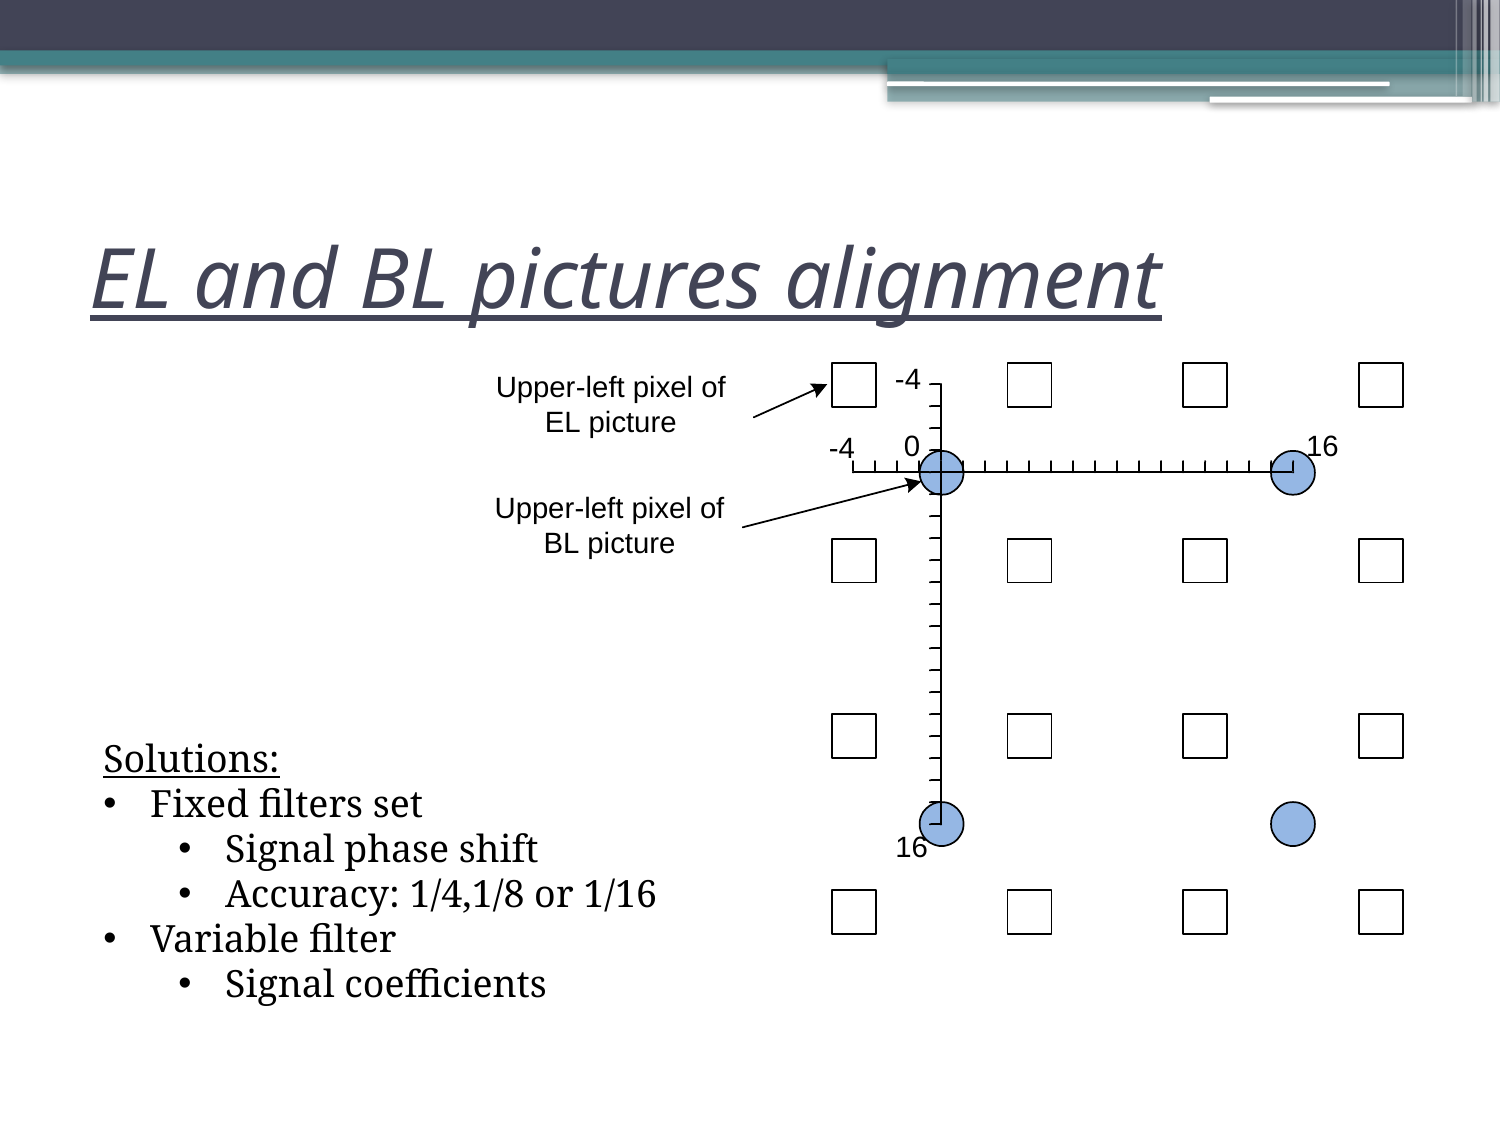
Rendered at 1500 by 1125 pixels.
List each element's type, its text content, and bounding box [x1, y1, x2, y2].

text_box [418, 351, 1412, 943]
text_box Solutions: Fixed filters set Signal phase shift Accuracy: 1/4,1/8 or 1/16 Variable filter Signal coefficients [88, 727, 680, 1013]
title EL and BL pictures alignment [75, 187, 1425, 363]
